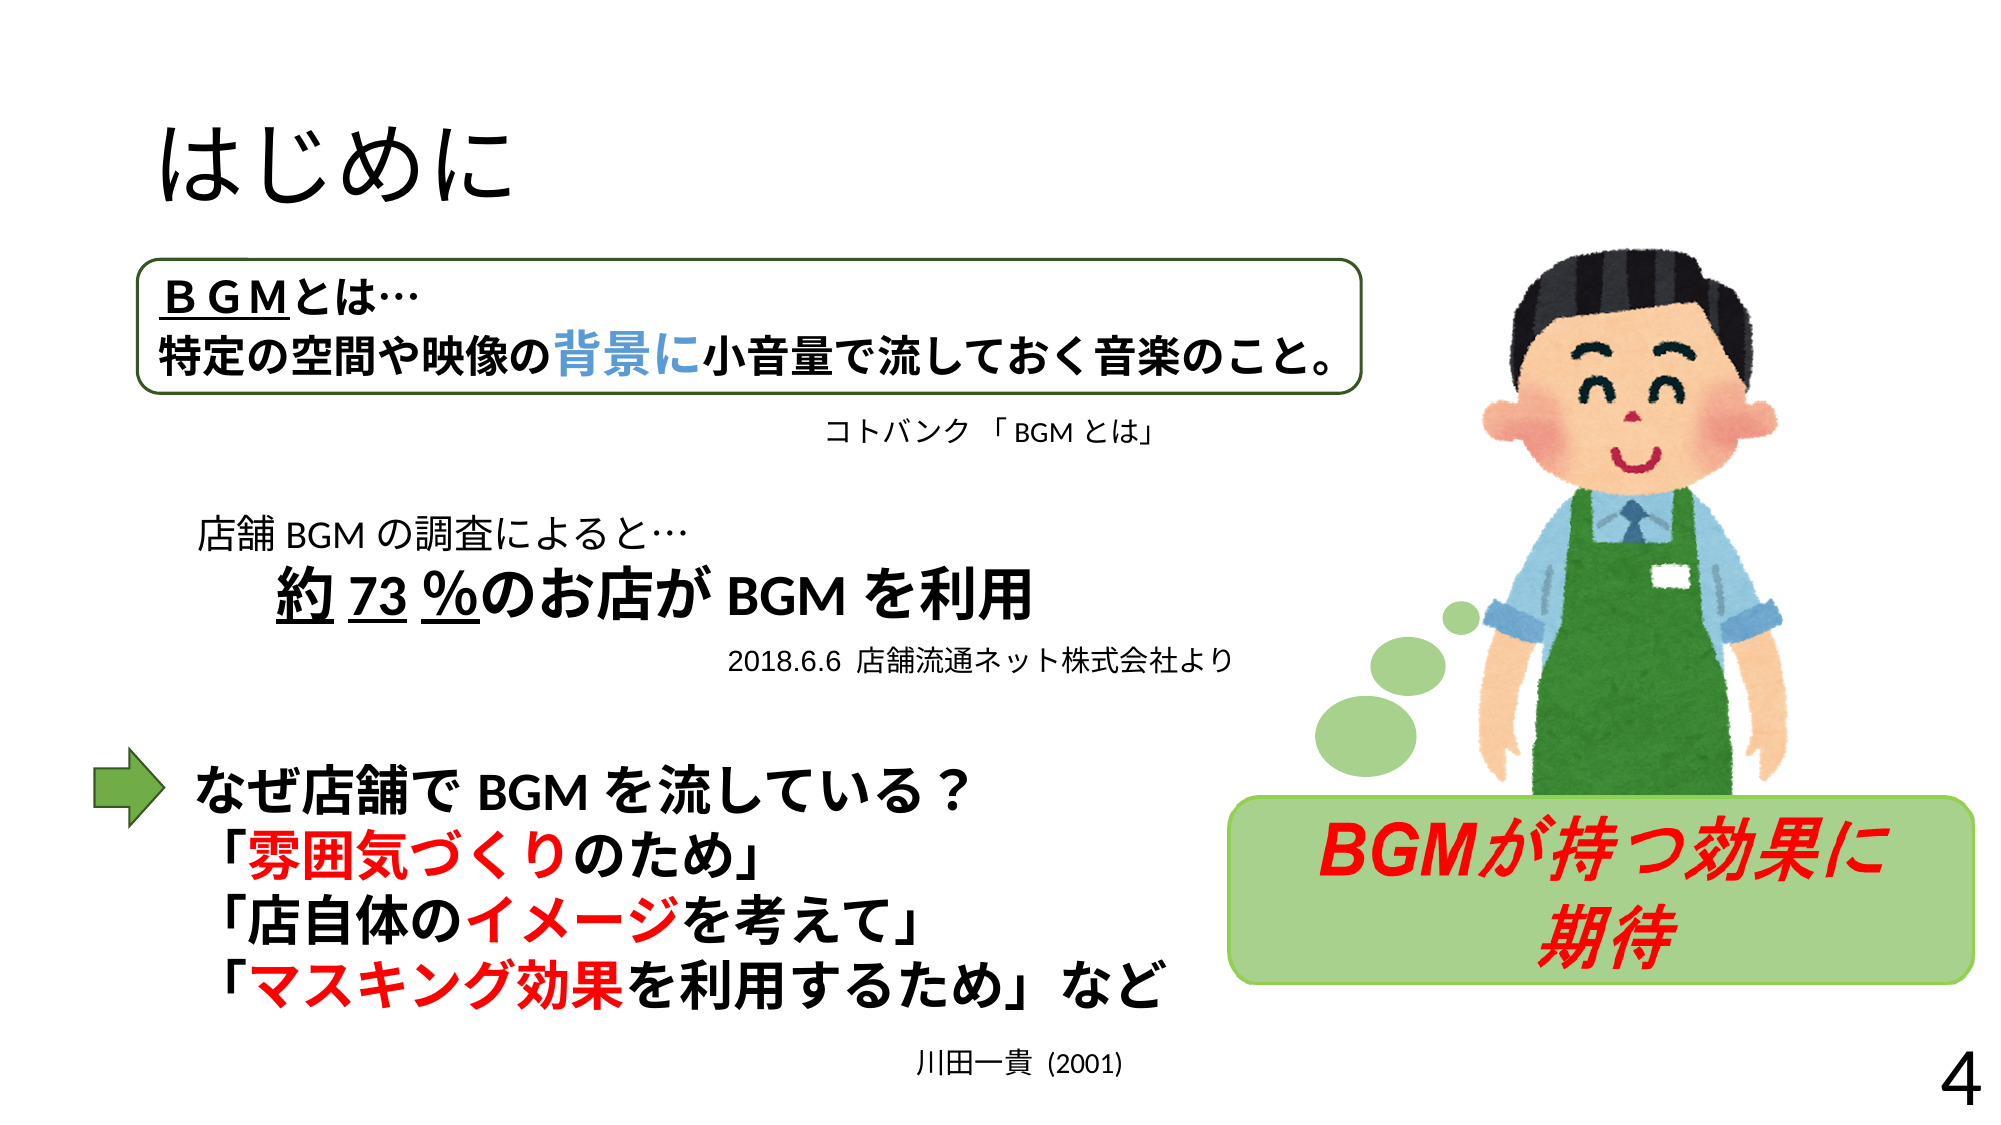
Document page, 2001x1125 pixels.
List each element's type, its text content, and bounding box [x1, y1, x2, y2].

picture [1227, 239, 1975, 1019]
text_box コトバンク 「BGMとは」 [809, 406, 1190, 456]
text_box [93, 746, 166, 829]
text_box なぜ店舗でBGMを流している？ 「雰囲気づくりのため」 「店自体のイメージを考えて」 「マスキング効果を利用するため」など [170, 748, 1200, 1071]
text_box 川田一貴 (2001) [901, 1040, 1279, 1087]
text_box 2018.6.6 店舗流通ネット株式会社より [712, 634, 1288, 685]
text_box ＢＧＭとは… 特定の空間や映像の背景に小音量で流しておく音楽のこと。 [136, 258, 1363, 395]
text_box 店舗BGMの調査によると… 約73％のお店がBGMを利用 [182, 501, 1055, 635]
title はじめに [137, 59, 1863, 278]
slide_number 4 [1547, 1042, 1998, 1102]
text_box [1315, 695, 1417, 777]
text_box [1370, 636, 1442, 696]
